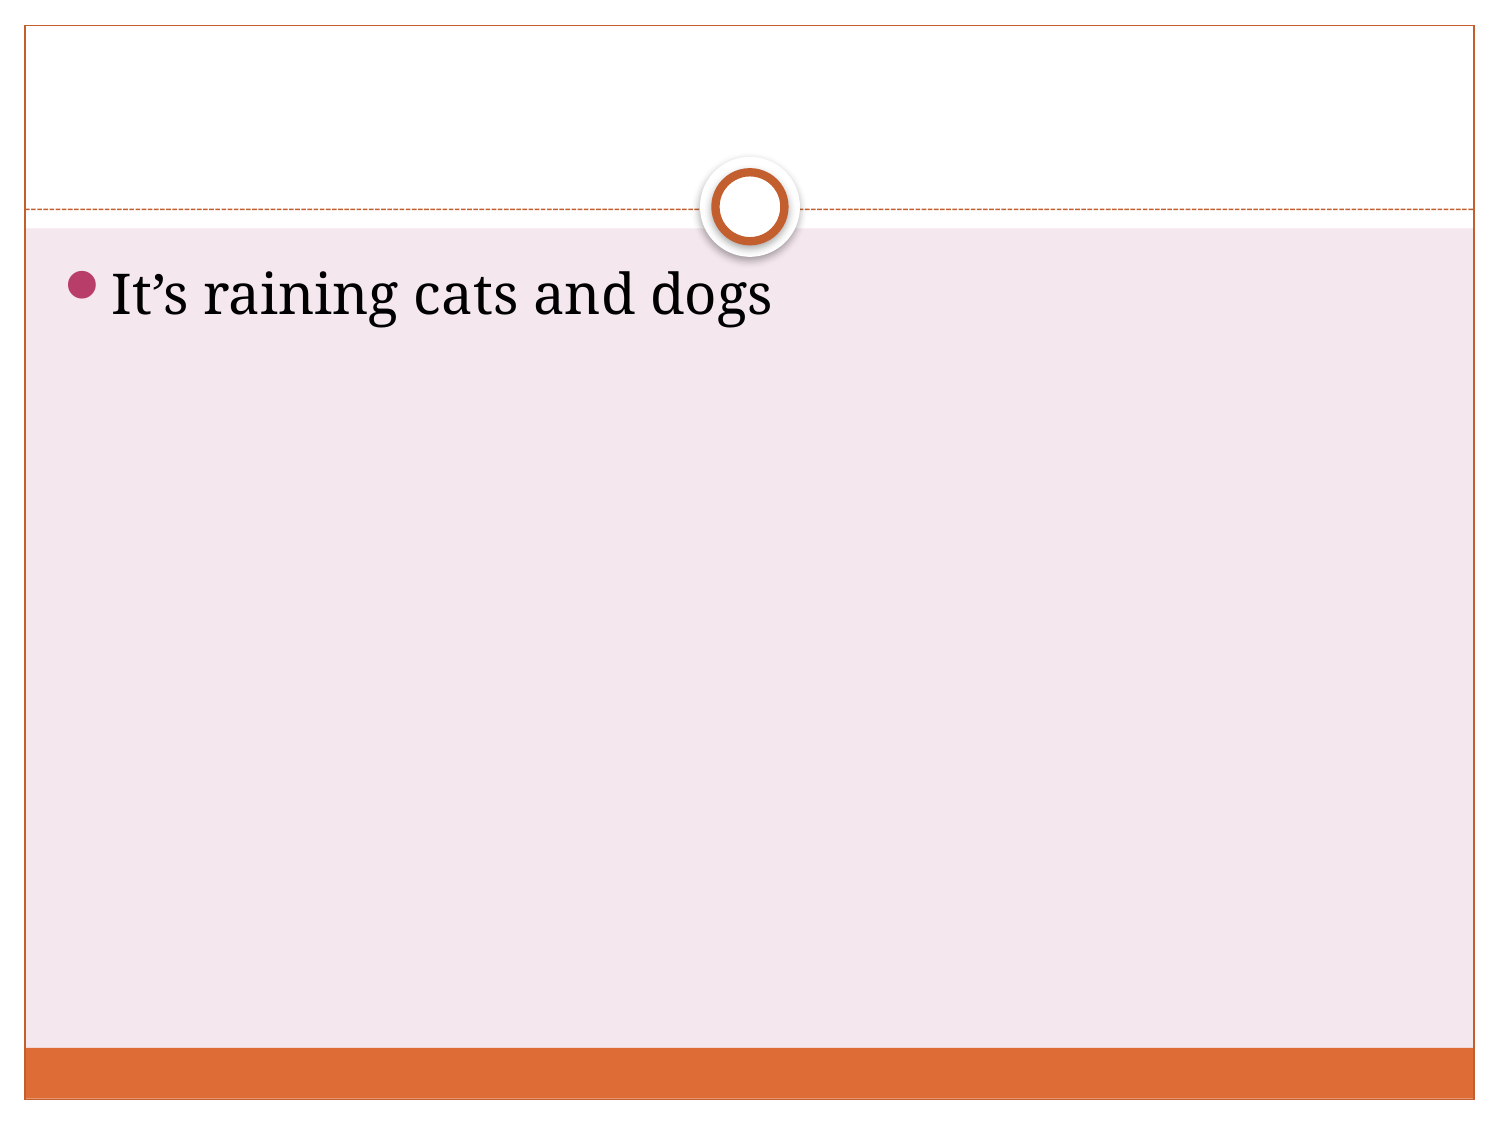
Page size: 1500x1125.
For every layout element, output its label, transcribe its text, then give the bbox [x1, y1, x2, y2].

list It’s raining cats and dogs [49, 250, 1445, 1001]
